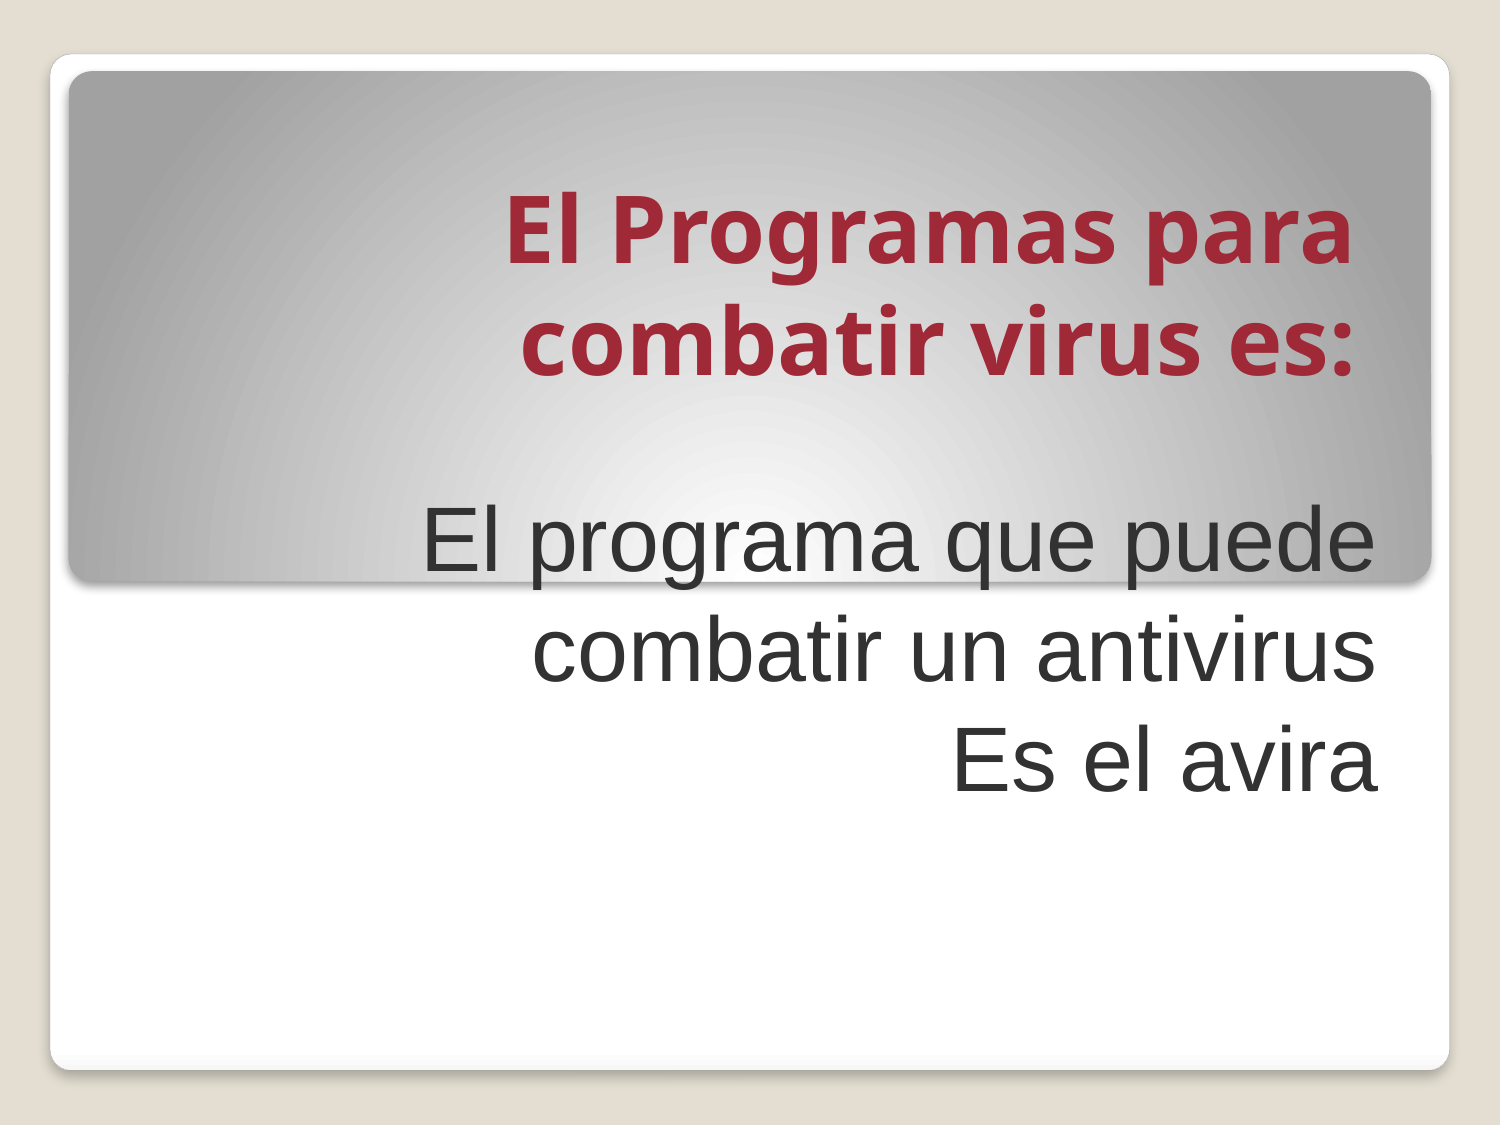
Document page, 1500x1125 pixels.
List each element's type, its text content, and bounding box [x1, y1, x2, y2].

title El Programas para combatir virus es: [88, 101, 1364, 402]
subtitle El programa que puede combatir un antivirus Es el avira [118, 479, 1394, 882]
